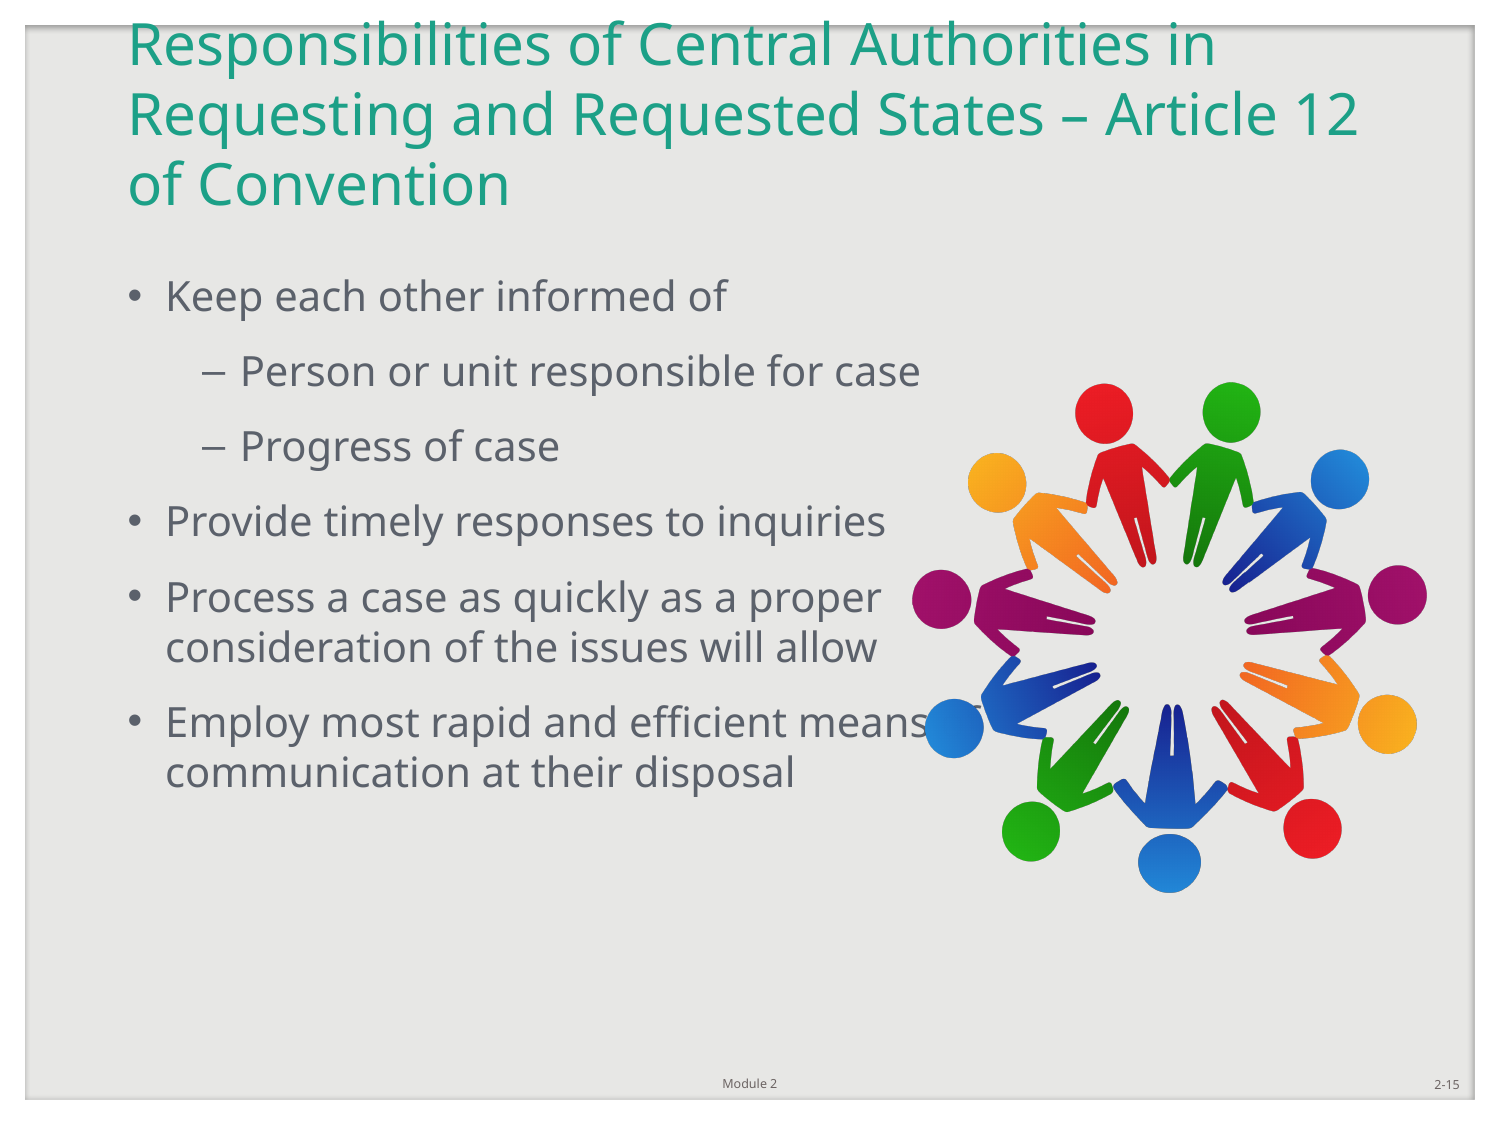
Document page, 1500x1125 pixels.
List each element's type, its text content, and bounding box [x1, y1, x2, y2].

title Responsibilities of Central Authorities in Requesting and Requested States – Article 12 of Convention [112, 68, 1388, 225]
list Keep each other informed of Person or unit responsible for case Progress of case Provide timely responses to inquiries Process a case as quickly as a proper consideration of the issues will allow Employ most rapid and efficient means of communication at their disposal [112, 262, 1388, 1013]
footer Module 2 [512, 1069, 988, 1100]
slide_number 2-15 [1125, 1069, 1475, 1100]
picture [912, 382, 1427, 893]
